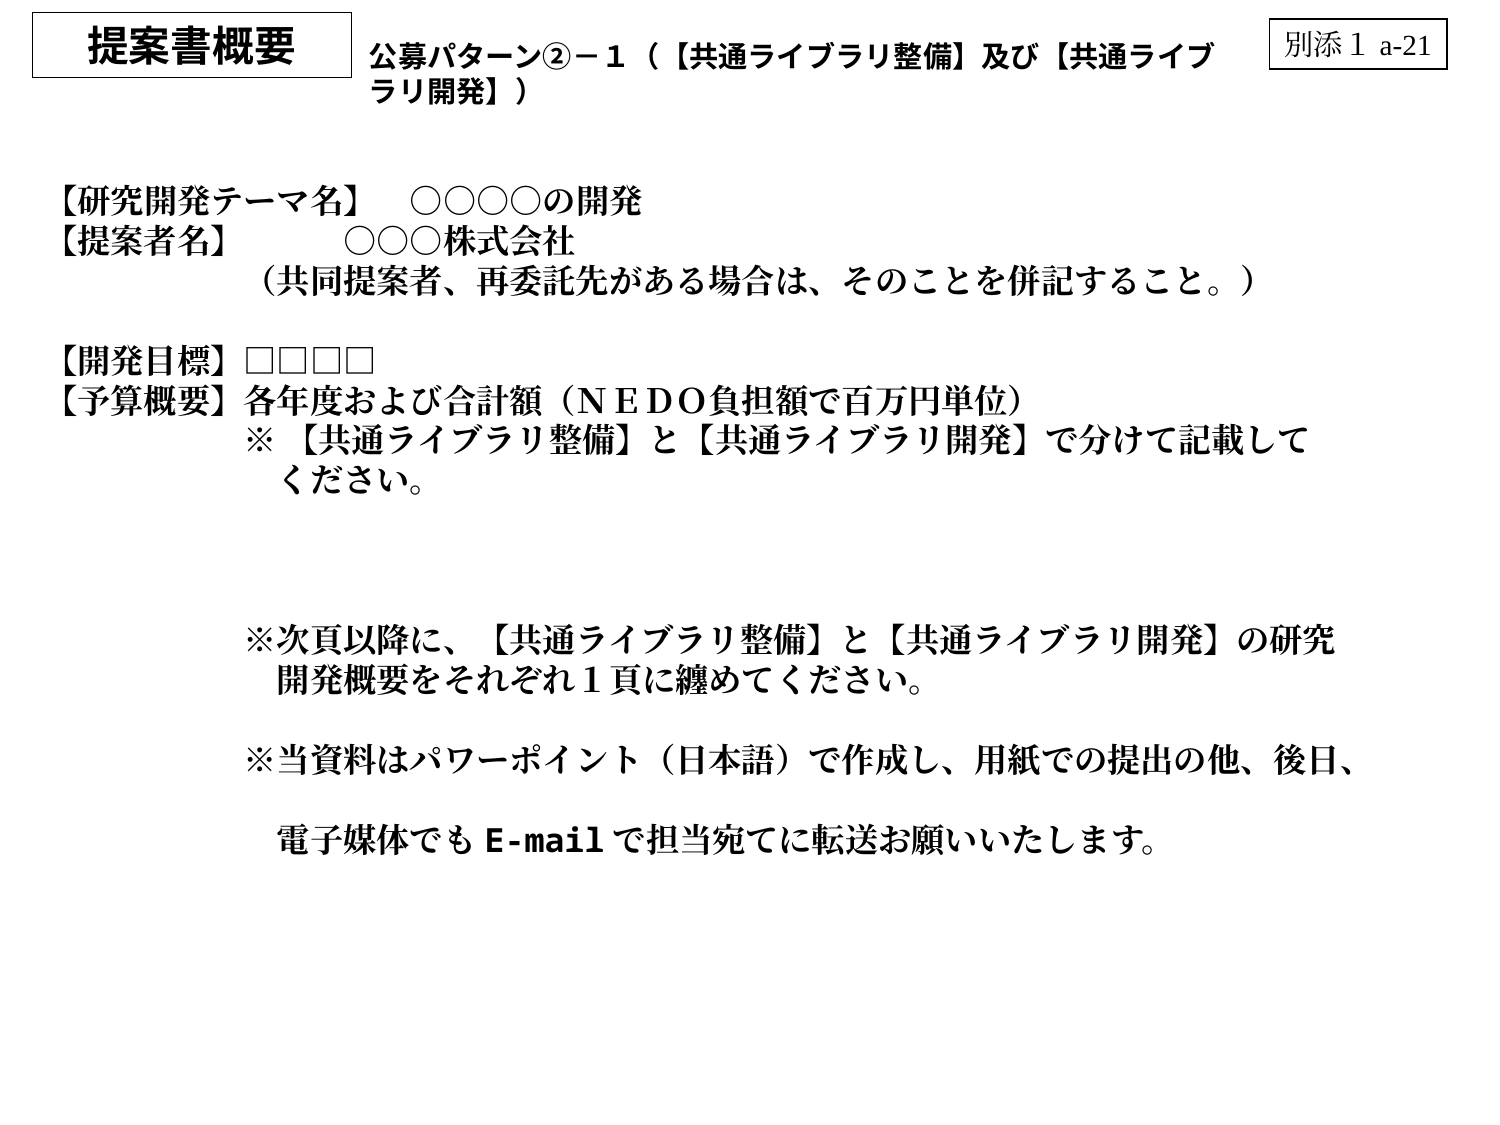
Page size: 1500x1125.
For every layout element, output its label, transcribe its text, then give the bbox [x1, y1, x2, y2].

text_box 別添１a-21 [1269, 19, 1447, 70]
text_box 公募パターン②－１（【共通ライブラリ整備】及び【共通ライブラリ開発】） [354, 30, 1247, 116]
text_box 提案書概要 [32, 12, 352, 78]
text_box 【研究開発テーマ名】 ○○○○の開発 【提案者名】 ○○○株式会社 （共同提案者、再委託先がある場合は、そのことを併記すること。） 【開発目標】□□□□ 【予算概要】各年度および合計額（ＮＥＤＯ負担額で百万円単位） ※ 【共通ライブラリ整備】と【共通ライブラリ開発】で分けて記載して ください。 ※次頁以降に、【共通ライブラリ整備】と【共通ライブラリ開発】の研究 開発概要をそれぞれ１頁に纏めてください。 ※当資料はパワーポイント（日本語）で作成し、用紙での提出の他、後日、 電子媒体でもE-mailで担当宛てに転送お願いいたします。 [29, 172, 1447, 1000]
